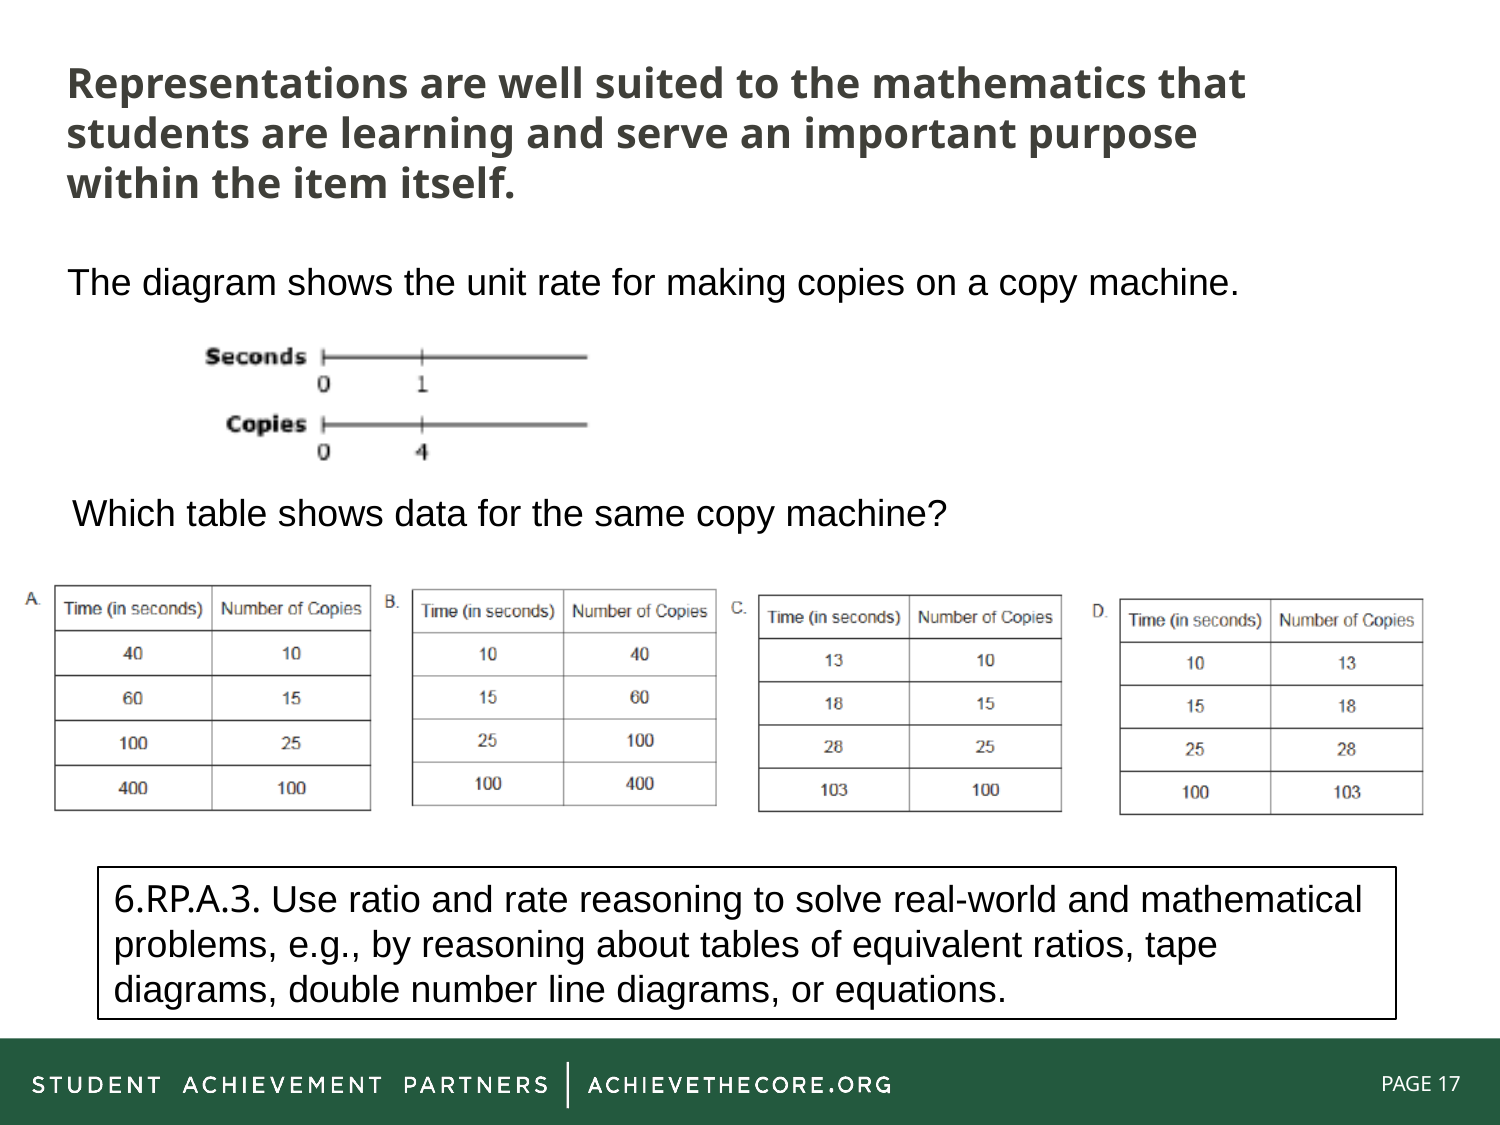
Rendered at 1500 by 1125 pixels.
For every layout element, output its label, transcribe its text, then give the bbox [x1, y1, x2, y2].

picture [17, 581, 1077, 819]
picture [1085, 592, 1441, 827]
picture [12, 1055, 911, 1112]
text_box Which table shows data for the same copy machine? [57, 481, 1355, 542]
text_box The diagram shows the unit rate for making copies on a copy machine. [52, 250, 1350, 312]
text_box 6.RP.A.3. Use ratio and rate reasoning to solve real-world and mathematical problems, e.g., by reasoning about tables of equivalent ratios, tape diagrams, double number line diagrams, or equations. [98, 867, 1397, 1019]
picture [143, 280, 726, 482]
title Representations are well suited to the mathematics that students are learning and serve an important purpose within the item itself. [51, 45, 1350, 220]
